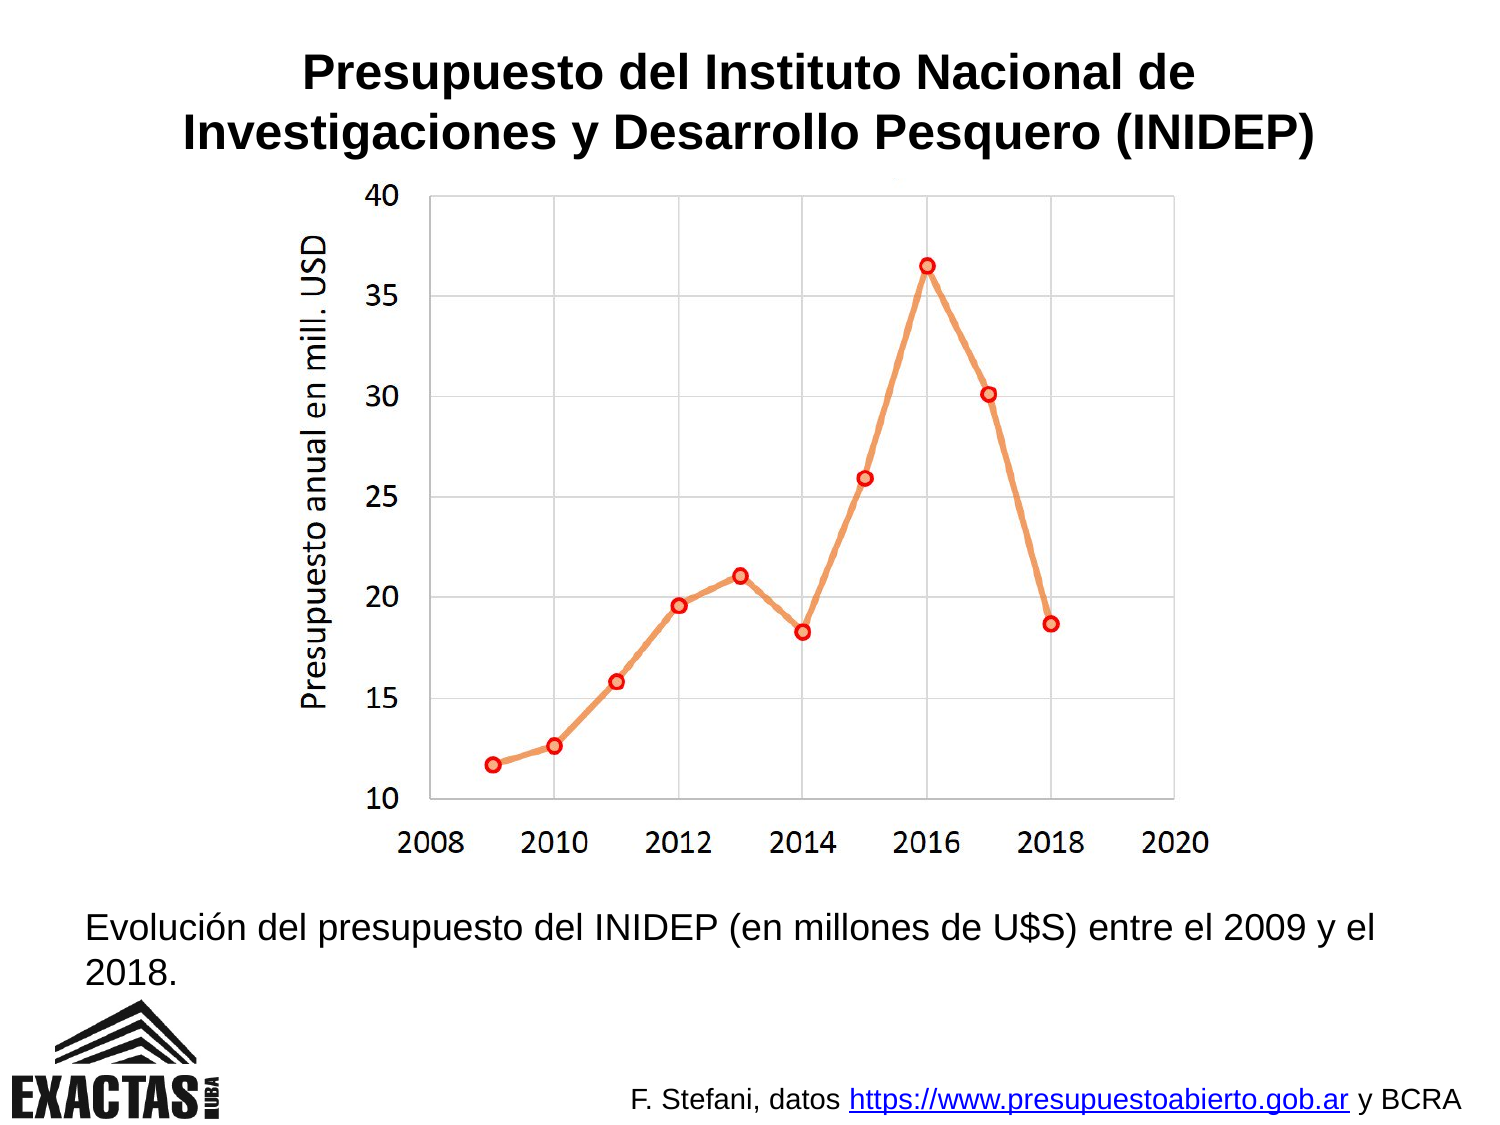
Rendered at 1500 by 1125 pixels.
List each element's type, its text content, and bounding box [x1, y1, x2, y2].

picture [269, 177, 1230, 887]
text_box Presupuesto del Instituto Nacional de Investigaciones y Desarrollo Pesquero (INIDEP) [0, 32, 1500, 167]
picture [12, 999, 219, 1119]
text_box F. Stefani, datos https://www.presupuestoabierto.gob.ar y BCRA [615, 1073, 1500, 1123]
text_box Evolución del presupuesto del INIDEP (en millones de U$S) entre el 2009 y el 2018. [70, 895, 1429, 1001]
